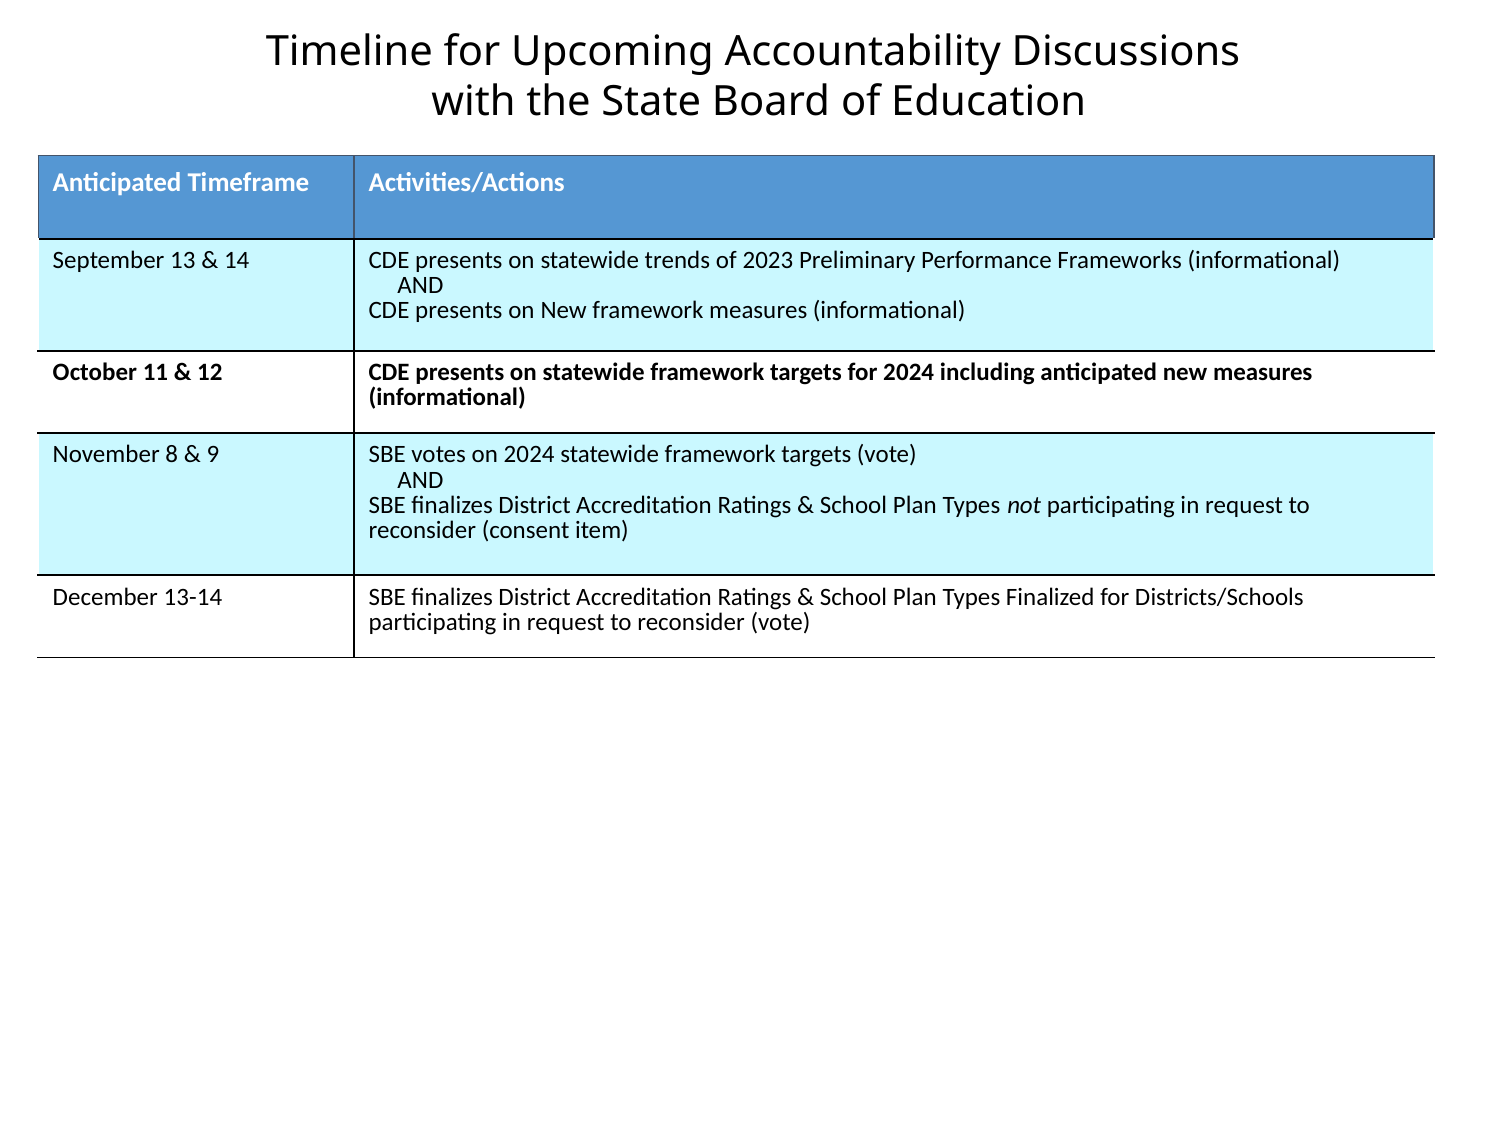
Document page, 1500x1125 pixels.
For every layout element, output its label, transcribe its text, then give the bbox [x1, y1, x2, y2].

table_cell December 13-14 [39, 576, 353, 657]
table_cell SBE finalizes District Accreditation Ratings & School Plan Types Finalized for Districts/Schools participating in request to reconsider (vote) [355, 576, 1433, 657]
text_box Timeline for Upcoming Accountability Discussions with the State Board of Education [31, 9, 1486, 140]
table_cell October 11 & 12 [39, 352, 353, 432]
table_cell September 13 & 14 [39, 240, 353, 350]
table_cell CDE presents on statewide framework targets for 2024 including anticipated new measures (informational) [355, 352, 1433, 432]
table_header Anticipated Timeframe [39, 156, 353, 238]
table_cell SBE votes on 2024 statewide framework targets (vote) AND SBE finalizes District Accreditation Ratings & School Plan Types not participating in request to reconsider (consent item) [355, 434, 1433, 574]
table_header Activities/Actions [355, 156, 1433, 238]
table_cell CDE presents on statewide trends of 2023 Preliminary Performance Frameworks (informational) AND CDE presents on New framework measures (informational) [355, 240, 1433, 350]
table_cell November 8 & 9 [39, 434, 353, 574]
